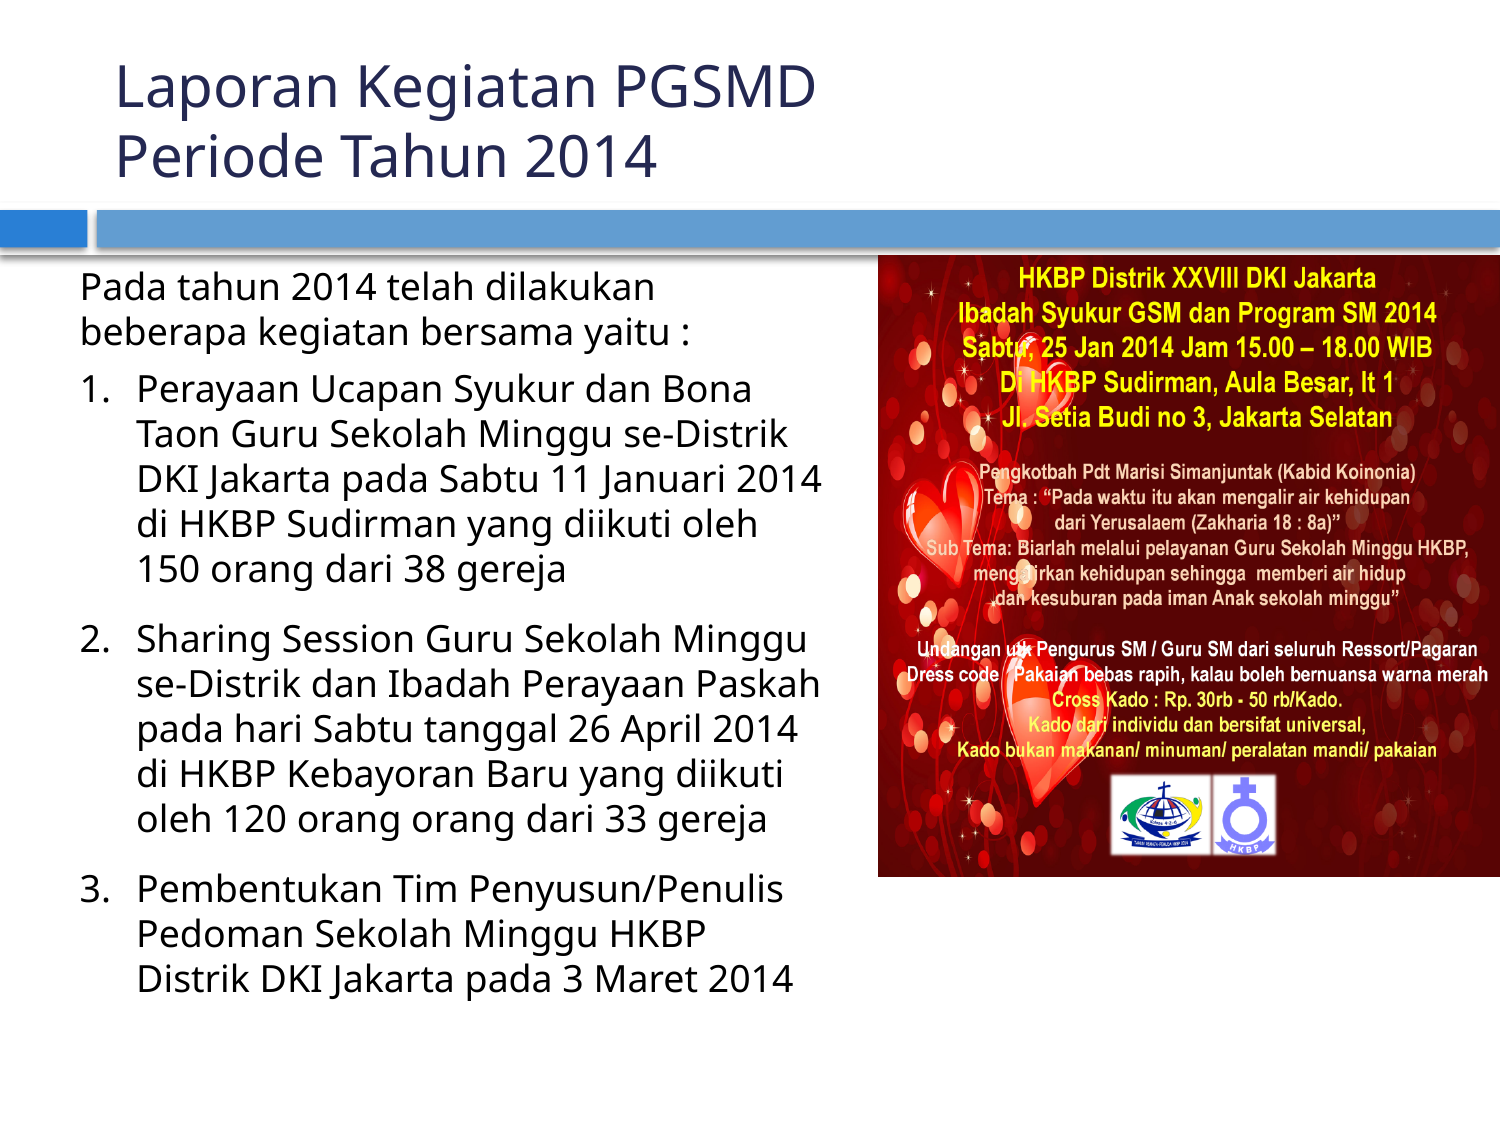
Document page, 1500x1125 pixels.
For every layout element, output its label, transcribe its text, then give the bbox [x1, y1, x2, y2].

title Laporan Kegiatan PGSMD Periode Tahun 2014 [99, 37, 1438, 200]
text_box Pada tahun 2014 telah dilakukan beberapa kegiatan bersama yaitu : Perayaan Ucapan Syukur dan Bona Taon Guru Sekolah Minggu se-Distrik DKI Jakarta pada Sabtu 11 Januari 2014 di HKBP Sudirman yang diikuti oleh 150 orang dari 38 gereja Sharing Session Guru Sekolah Minggu se-Distrik dan Ibadah Perayaan Paskah pada hari Sabtu tanggal 26 April 2014 di HKBP Kebayoran Baru yang diikuti oleh 120 orang orang dari 33 gereja Pembentukan Tim Penyusun/Penulis Pedoman Sekolah Minggu HKBP Distrik DKI Jakarta pada 3 Maret 2014 [64, 255, 845, 1008]
picture [877, 255, 1500, 878]
